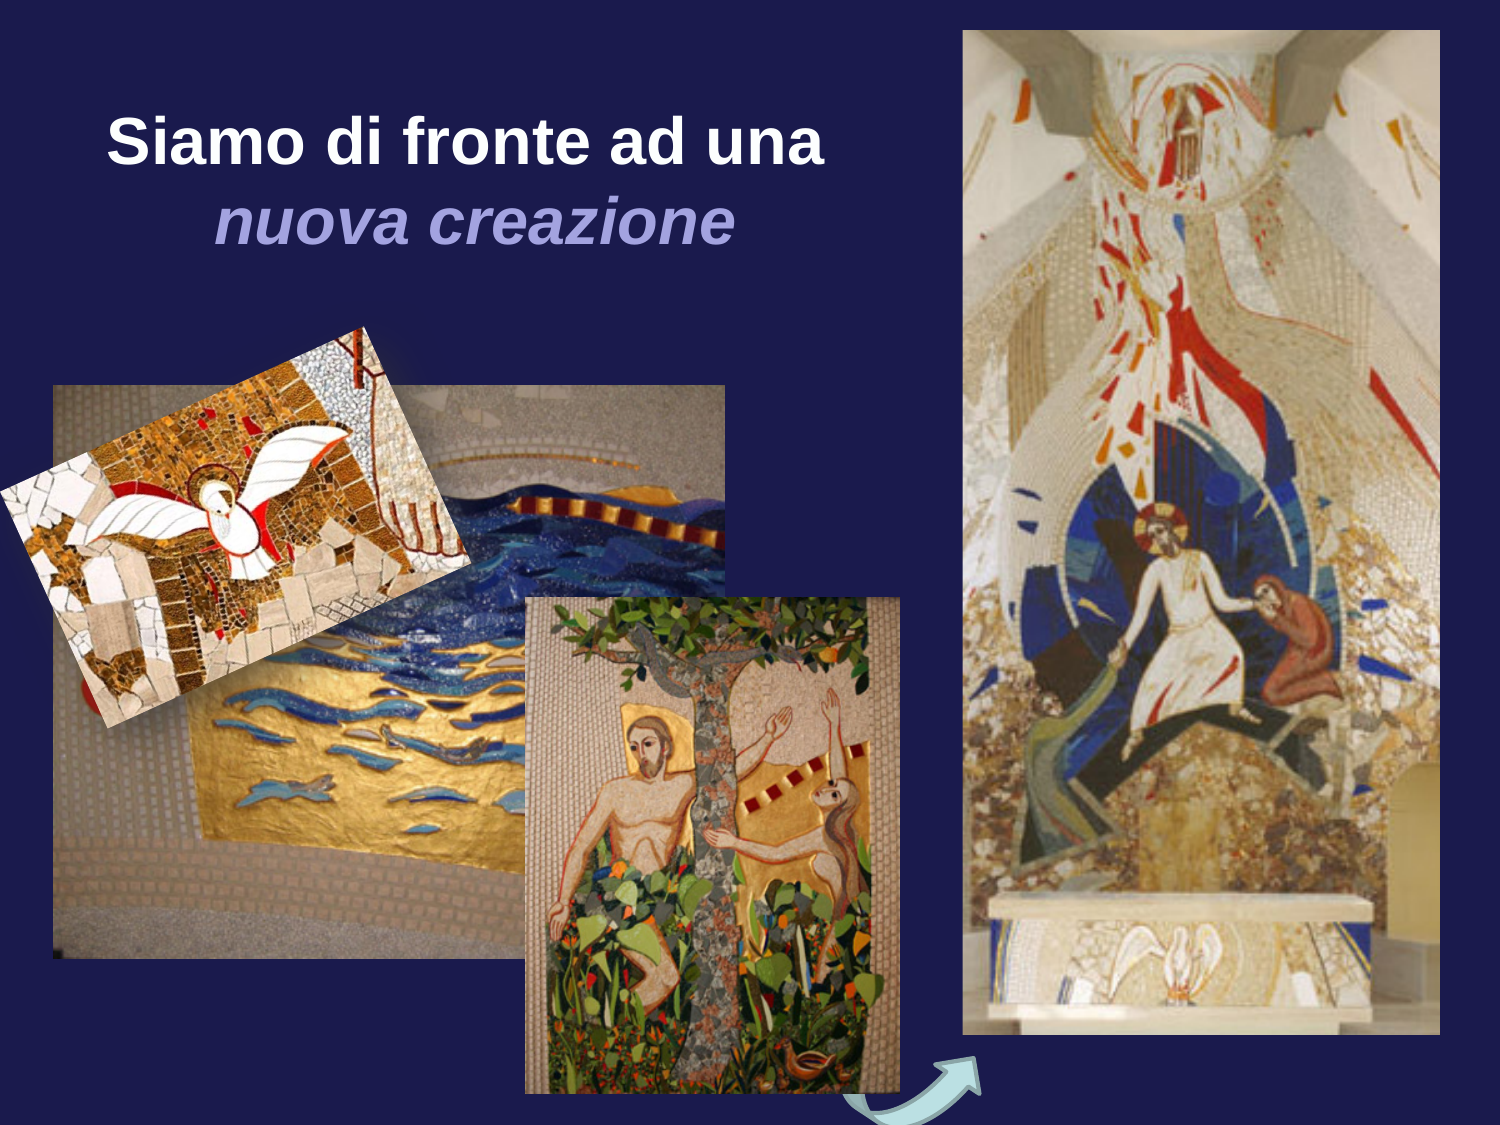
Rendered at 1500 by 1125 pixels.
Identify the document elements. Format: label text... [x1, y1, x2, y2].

text_box Siamo di fronte ad una nuova creazione [91, 89, 859, 265]
picture [0, 326, 901, 1094]
text_box [846, 1056, 982, 1125]
picture [962, 30, 1441, 1036]
